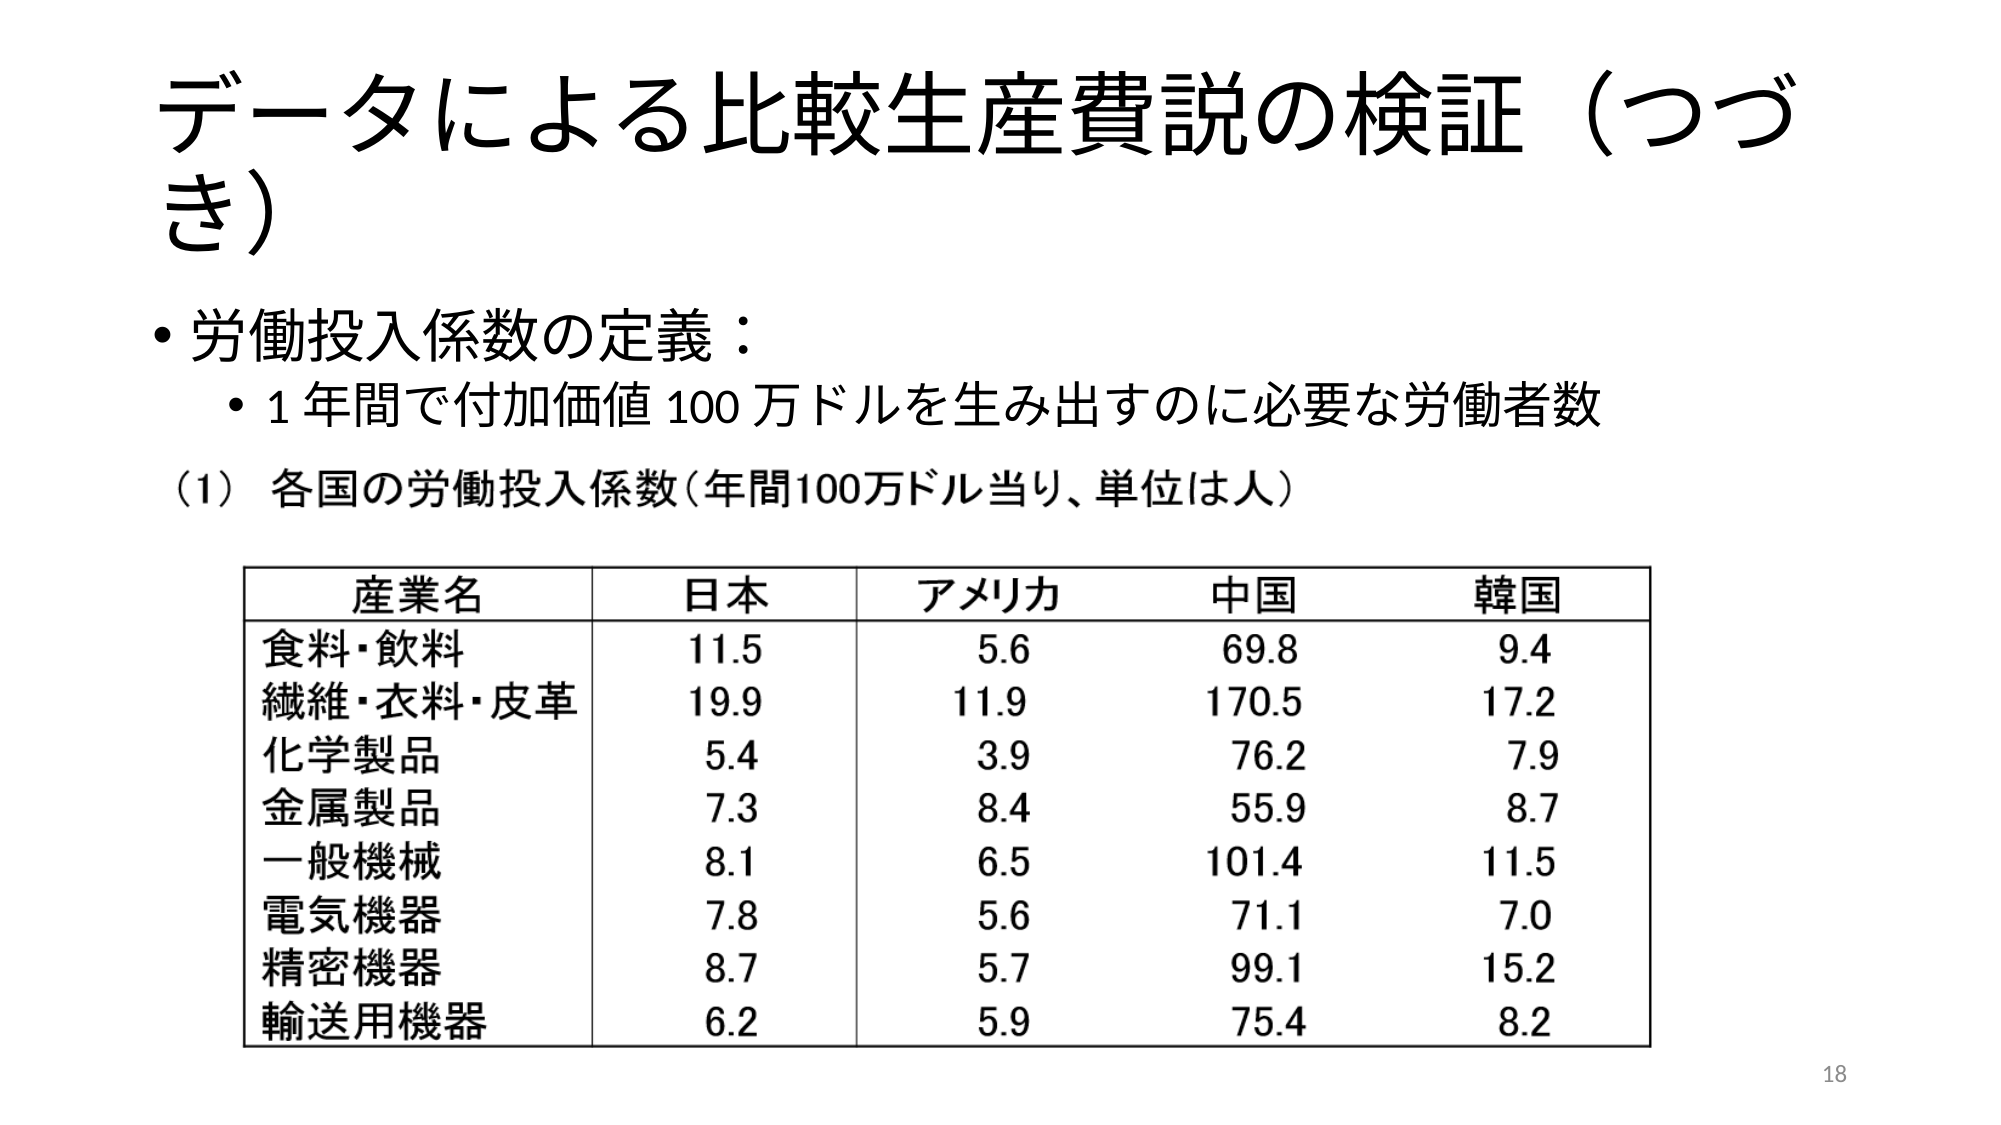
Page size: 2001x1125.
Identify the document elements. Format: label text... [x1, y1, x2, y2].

list 労働投入係数の定義： 1年間で付加価値100万ドルを生み出すのに必要な労働者数 [137, 299, 1863, 1014]
picture [168, 449, 1654, 1073]
slide_number 18 [1412, 1042, 1863, 1103]
title データによる比較生産費説の検証（つづき） [137, 59, 1863, 278]
